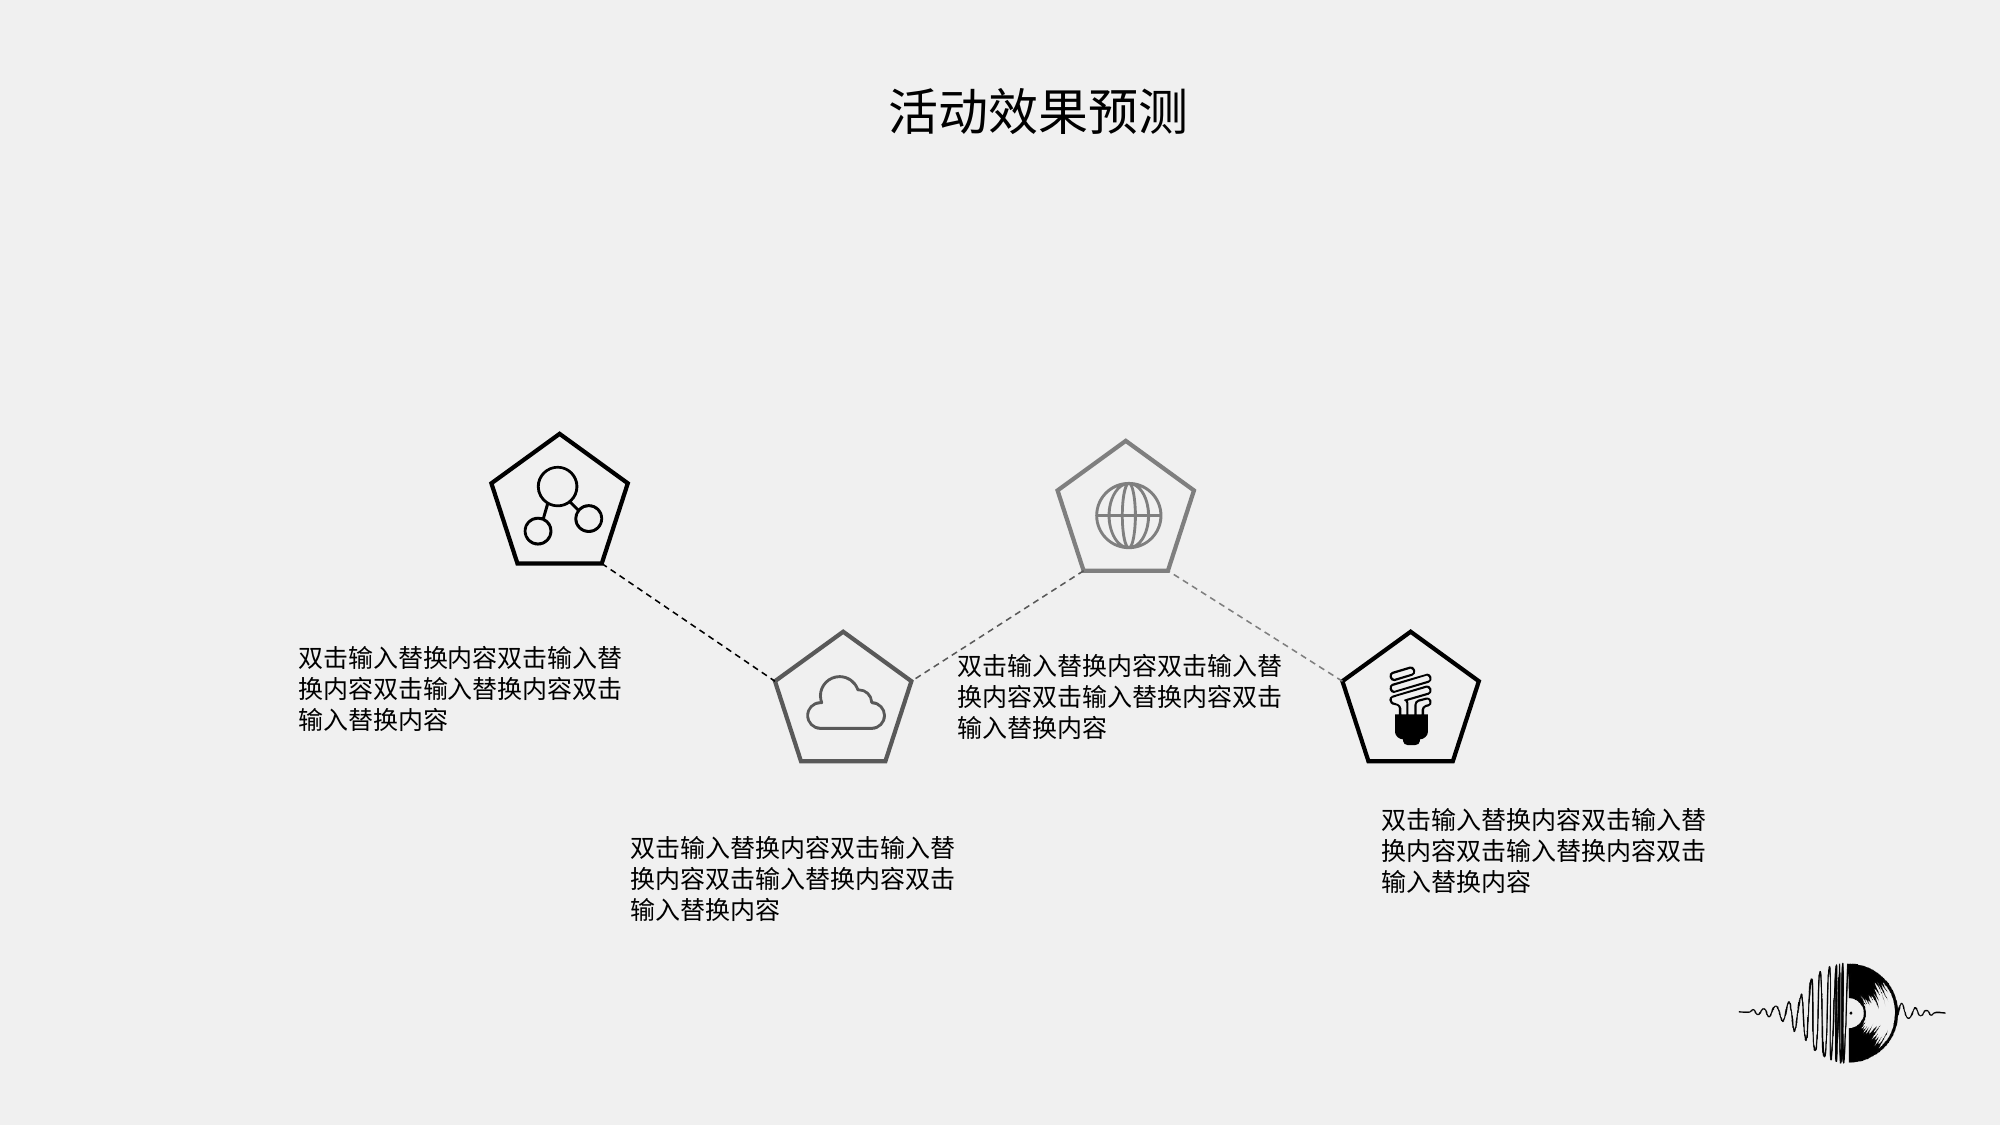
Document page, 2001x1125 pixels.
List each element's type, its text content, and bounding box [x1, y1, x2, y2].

text_box 双击输入替换内容双击输入替换内容双击输入替换内容双击输入替换内容 [283, 633, 643, 774]
text_box 活动效果预测 [873, 72, 1204, 148]
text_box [1167, 570, 1343, 682]
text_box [1057, 440, 1195, 571]
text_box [911, 570, 1084, 682]
picture [1722, 859, 1963, 1125]
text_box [774, 631, 912, 762]
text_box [491, 433, 628, 564]
text_box 双击输入替换内容双击输入替换内容双击输入替换内容双击输入替换内容 [616, 823, 976, 964]
text_box 双击输入替换内容双击输入替换内容双击输入替换内容双击输入替换内容 [942, 641, 1303, 782]
text_box 双击输入替换内容双击输入替换内容双击输入替换内容双击输入替换内容 [1367, 795, 1727, 936]
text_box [1342, 631, 1479, 762]
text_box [601, 563, 775, 682]
